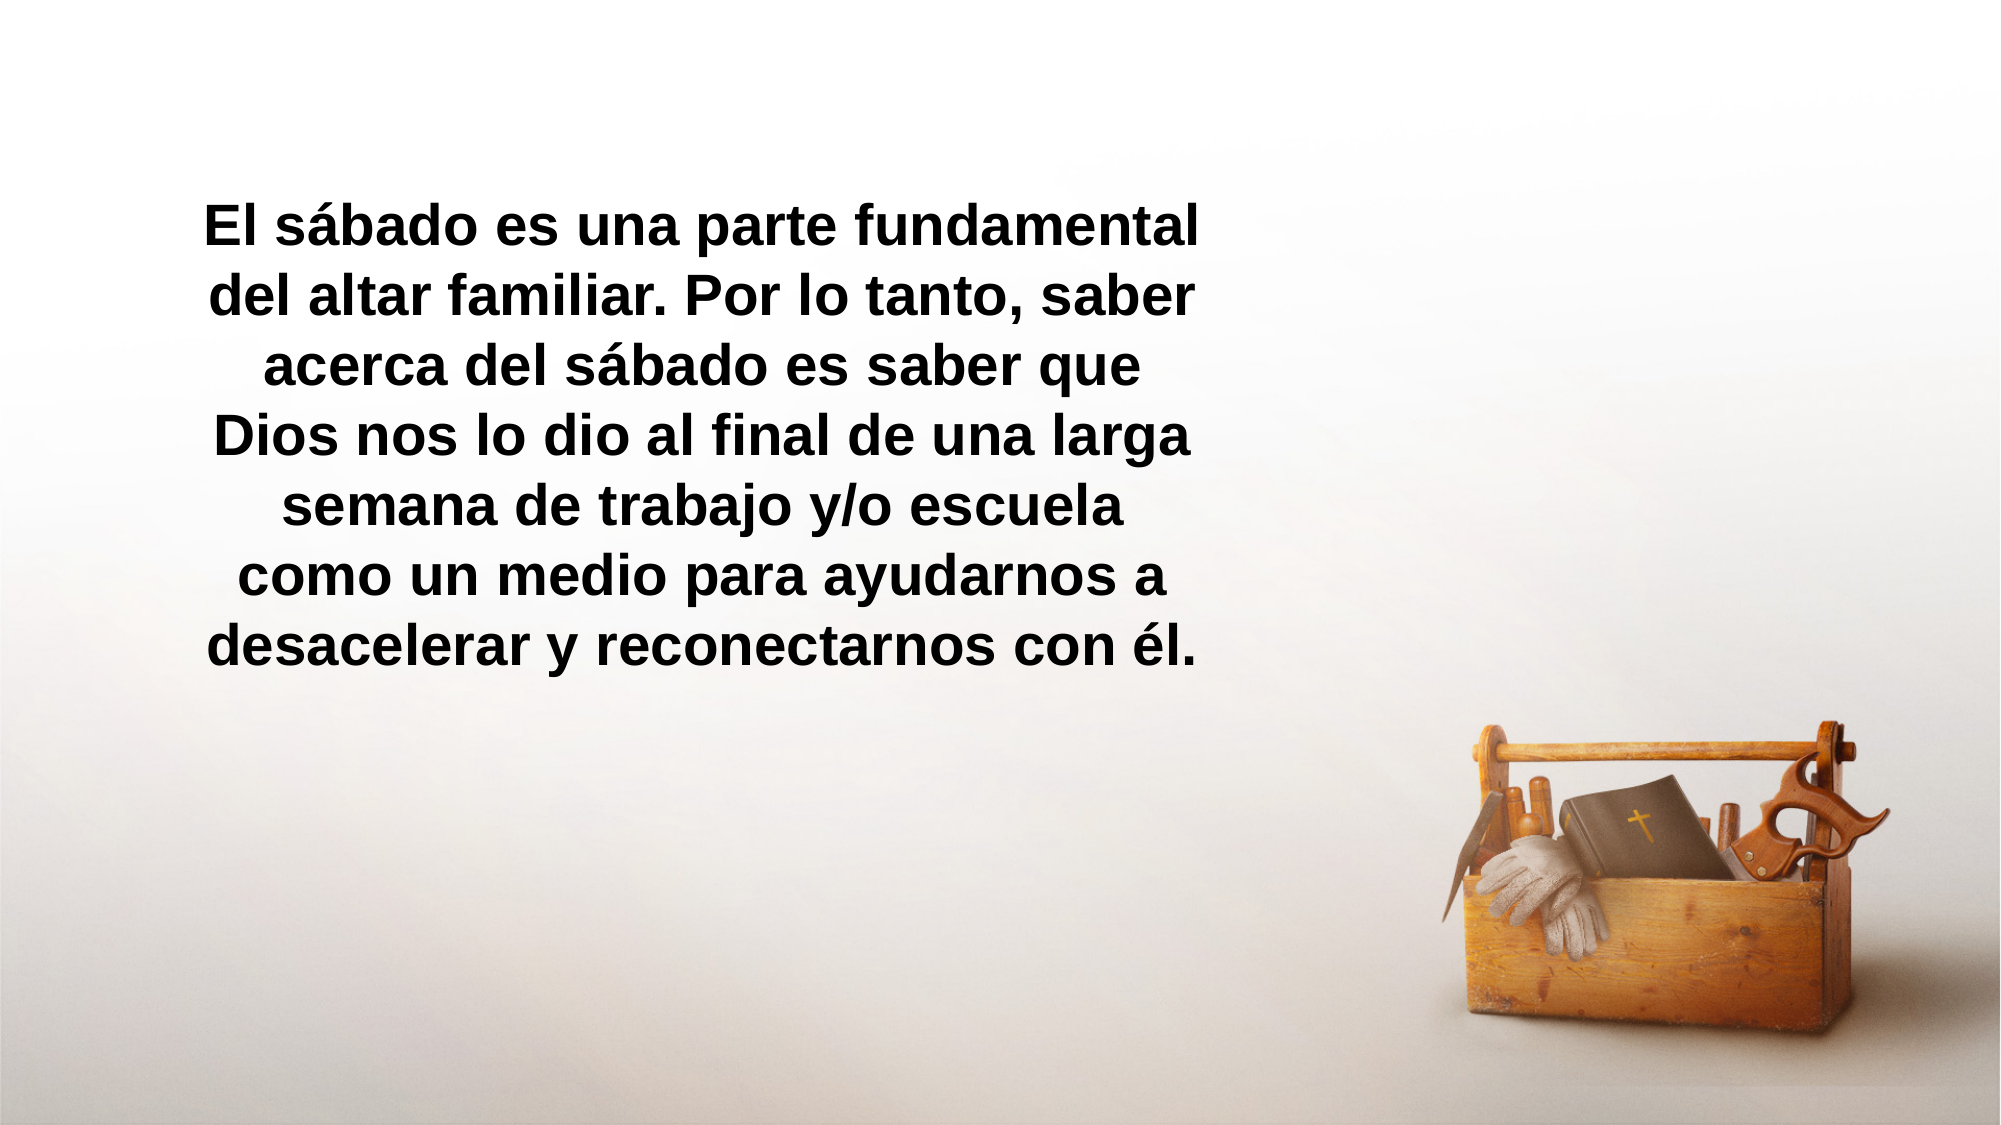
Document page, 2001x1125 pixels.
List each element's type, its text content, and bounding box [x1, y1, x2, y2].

picture [0, 0, 2001, 1125]
text_box El sábado es una parte fundamental del altar familiar. Por lo tanto, saber acerca del sábado es saber que Dios nos lo dio al final de una larga semana de trabajo y/o escuela como un medio para ayudarnos a desacelerar y reconectarnos con él. [188, 180, 1218, 685]
